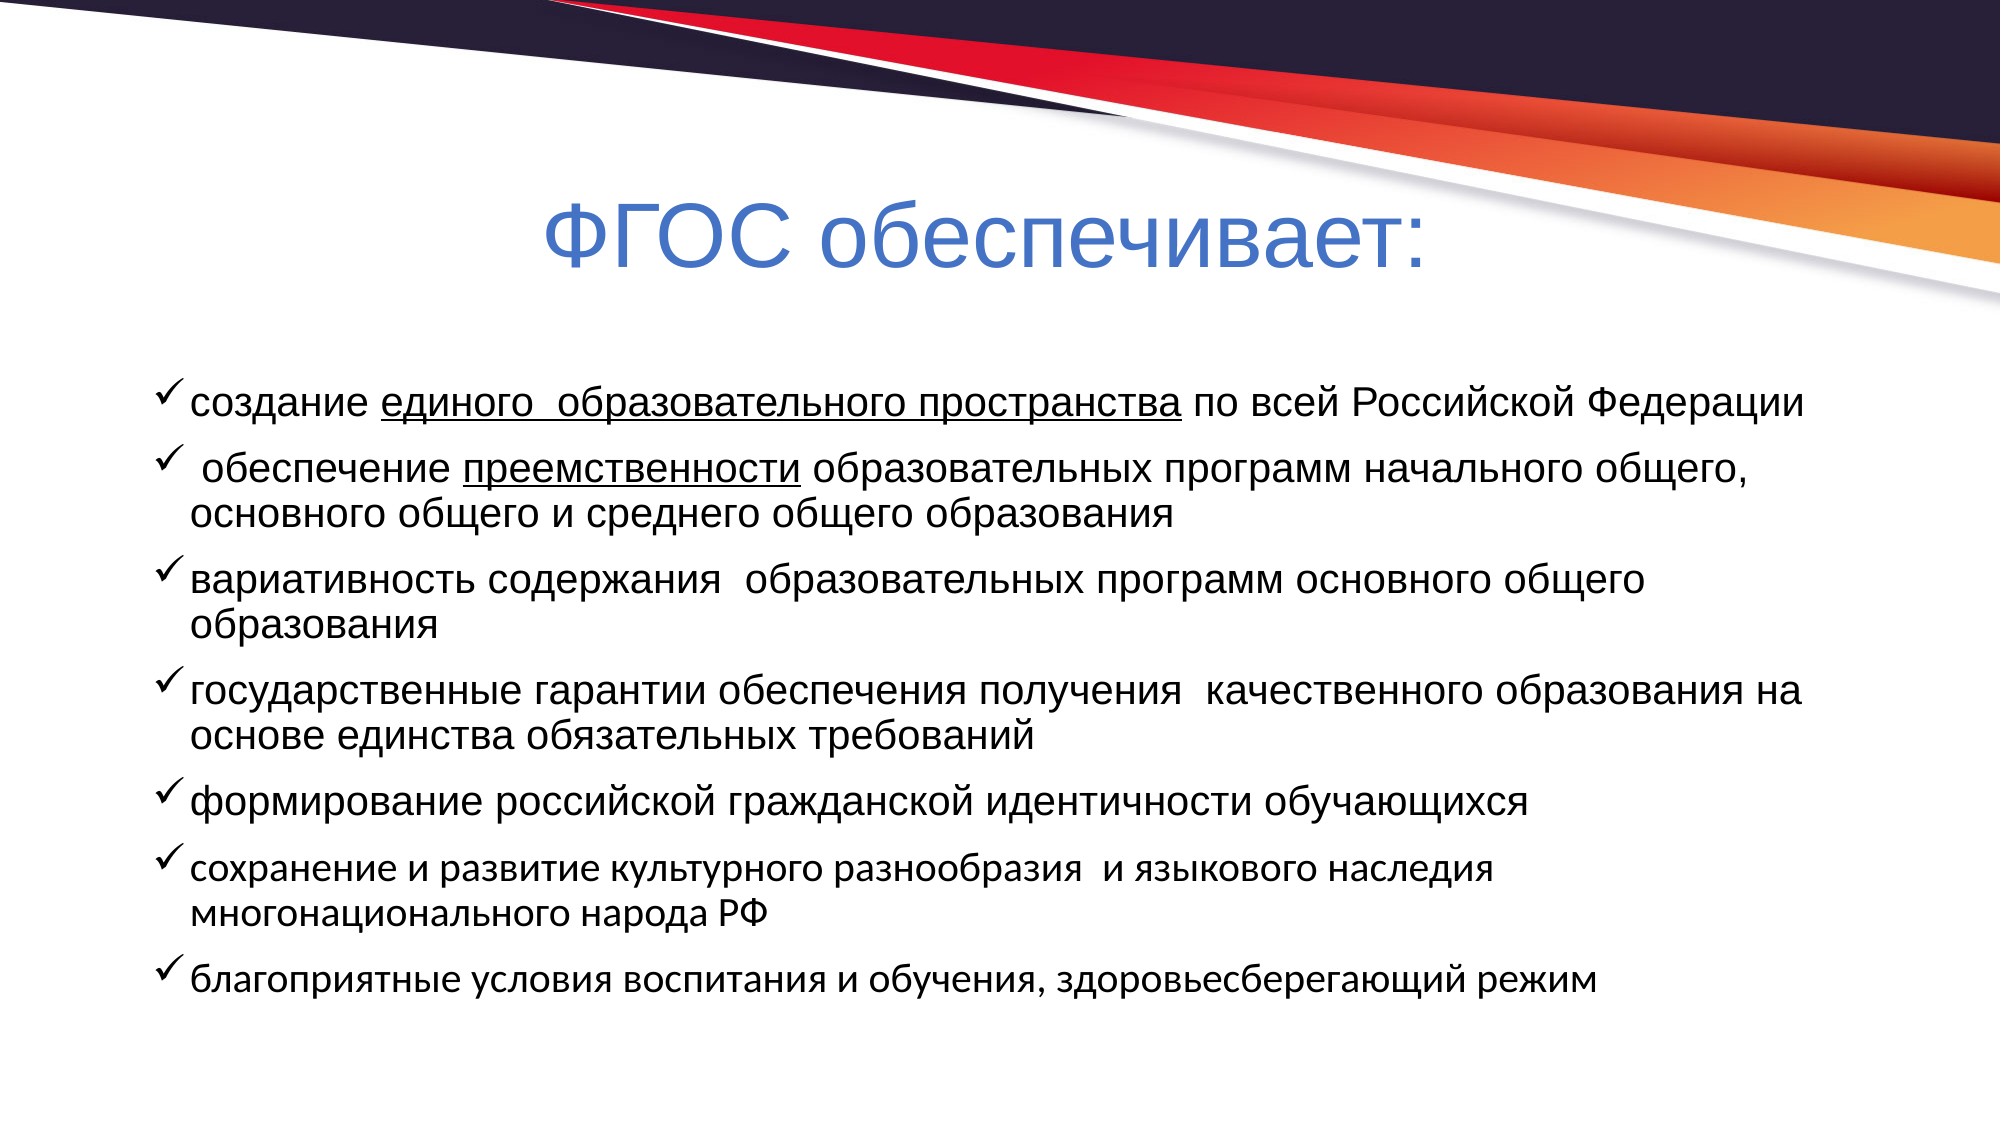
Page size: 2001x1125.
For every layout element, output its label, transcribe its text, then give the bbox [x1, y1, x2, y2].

title ФГОС обеспечивает: [110, 129, 1836, 347]
list создание единого образовательного пространства по всей Российской Федерации обеспечение преемственности образовательных программ начального общего, основного общего и среднего общего образования вариативность содержания образовательных программ основного общего образования государственные гарантии обеспечения получения качественного образования на основе единства обязательных требований формирование российской гражданской идентичности обучающихся сохранение и развитие культурного разнообразия и языкового наследия многонационального народа РФ благоприятные условия воспитания и обучения, здоровьесберегающий режим [137, 373, 1863, 1014]
picture [0, 0, 2000, 1125]
